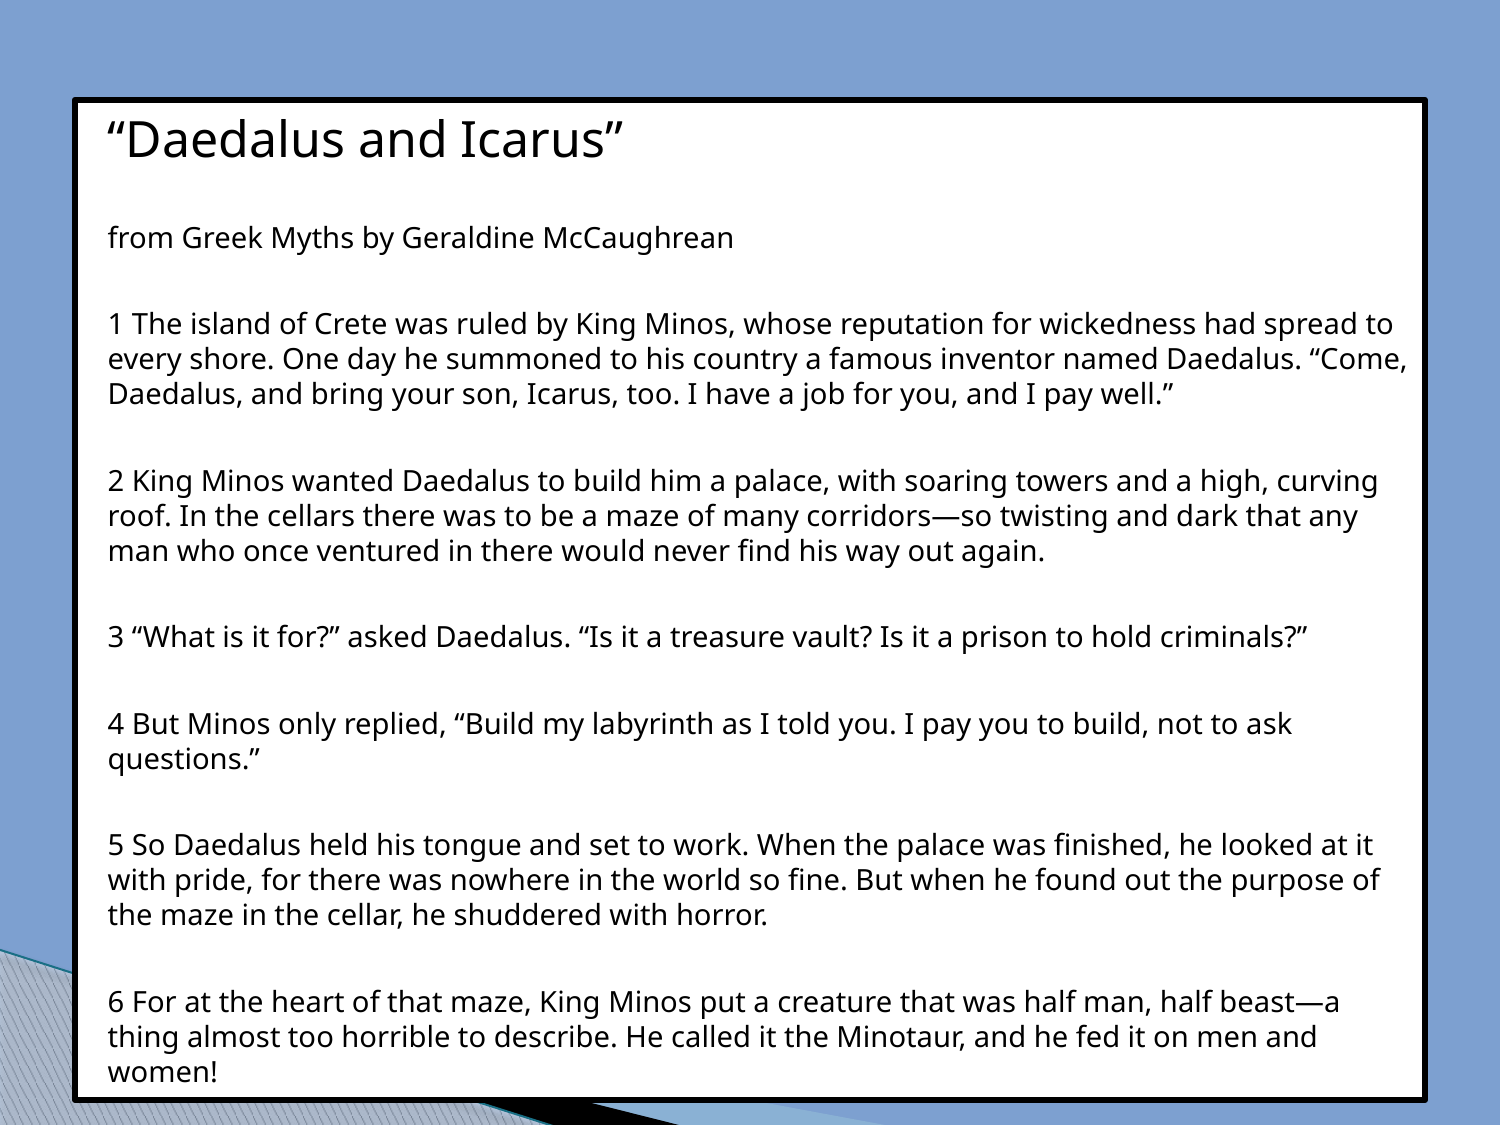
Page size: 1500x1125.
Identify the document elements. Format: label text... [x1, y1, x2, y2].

list “Daedalus and Icarus” from Greek Myths by Geraldine McCaughrean 1 The island of Crete was ruled by King Minos, whose reputation for wickedness had spread to every shore. One day he summoned to his country a famous inventor named Daedalus. “Come, Daedalus, and bring your son, Icarus, too. I have a job for you, and I pay well.” 2 King Minos wanted Daedalus to build him a palace, with soaring towers and a high, curving roof. In the cellars there was to be a maze of many corridors—so twisting and dark that any man who once ventured in there would never find his way out again. 3 “What is it for?” asked Daedalus. “Is it a treasure vault? Is it a prison to hold criminals?” 4 But Minos only replied, “Build my labyrinth as I told you. I pay you to build, not to ask questions.” 5 So Daedalus held his tongue and set to work. When the palace was finished, he looked at it with pride, for there was nowhere in the world so fine. But when he found out the purpose of the maze in the cellar, he shuddered with horror. 6 For at the heart of that maze, King Minos put a creature that was half man, half beast—a thing almost too horrible to describe. He called it the Minotaur, and he fed it on men and women! [75, 99, 1425, 1100]
